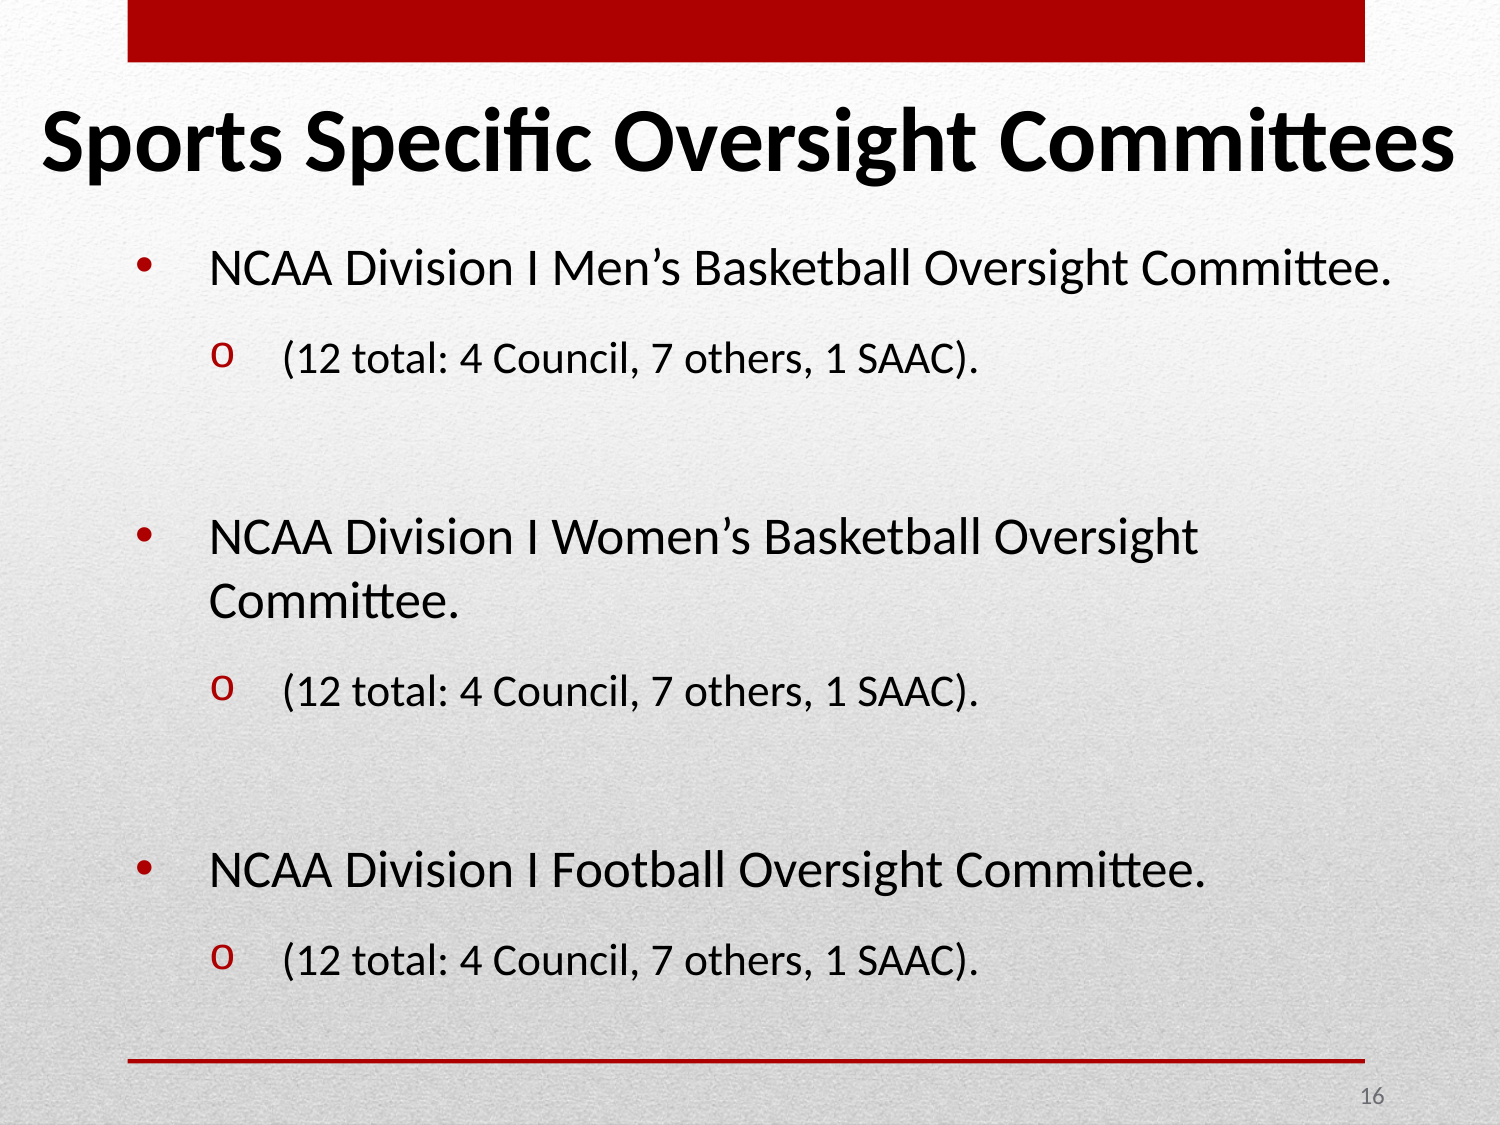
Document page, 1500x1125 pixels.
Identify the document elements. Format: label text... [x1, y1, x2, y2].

list NCAA Division I Men’s Basketball Oversight Committee. (12 total: 4 Council, 7 others, 1 SAAC). NCAA Division I Women’s Basketball Oversight Committee. (12 total: 4 Council, 7 others, 1 SAAC). NCAA Division I Football Oversight Committee. (12 total: 4 Council, 7 others, 1 SAAC). [120, 224, 1413, 1063]
slide_number 16 [1275, 1065, 1400, 1125]
title Sports Specific Oversight Committees [0, 60, 1500, 210]
